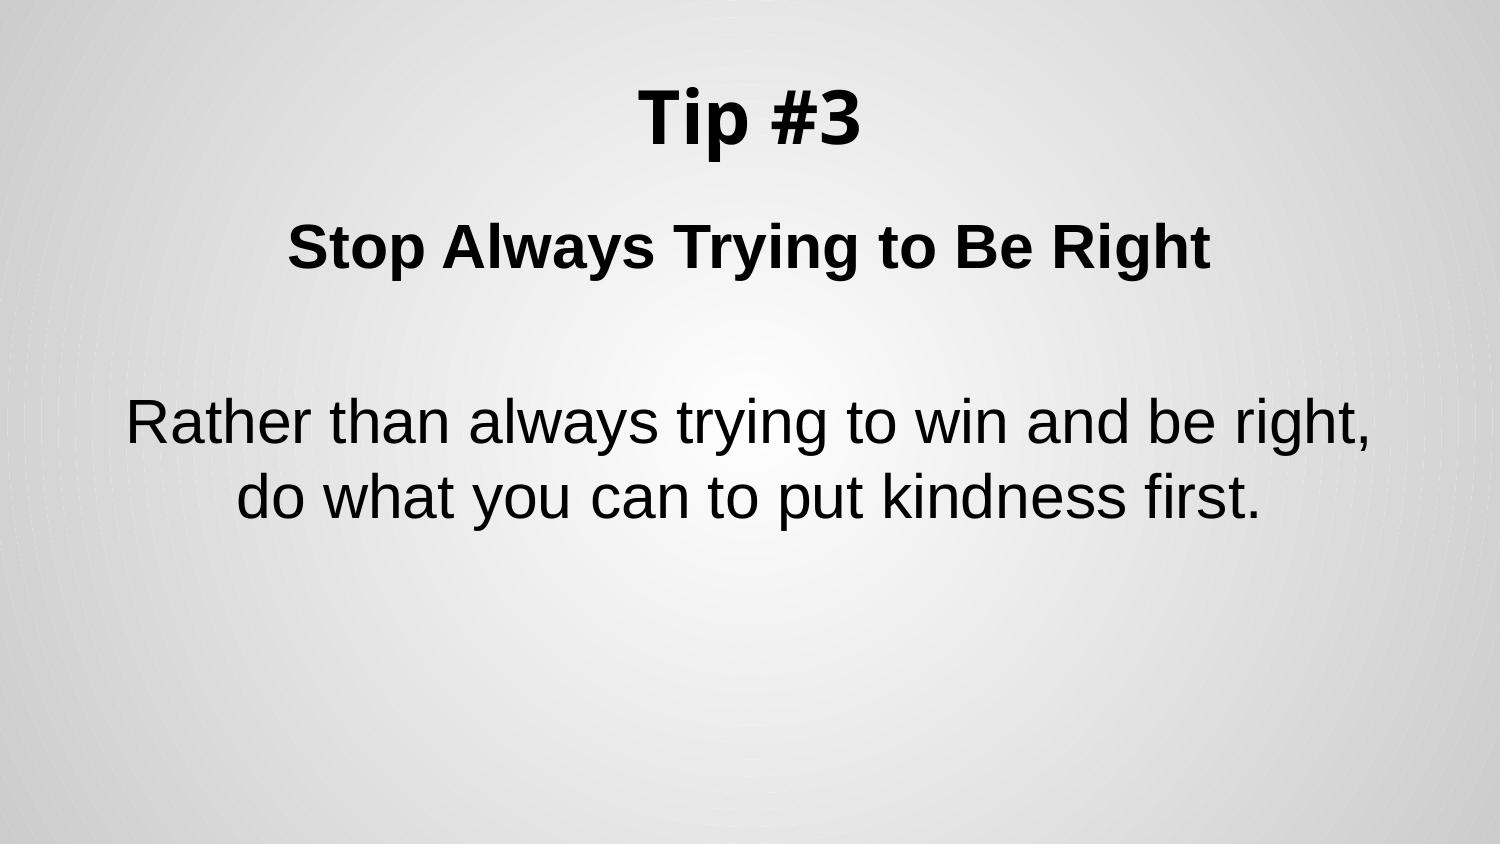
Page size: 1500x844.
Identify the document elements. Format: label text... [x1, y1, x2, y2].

title Tip #3 [75, 33, 1425, 175]
list Stop Always Trying to Be Right Rather than always trying to win and be right, do what you can to put kindness first. [75, 191, 1425, 803]
